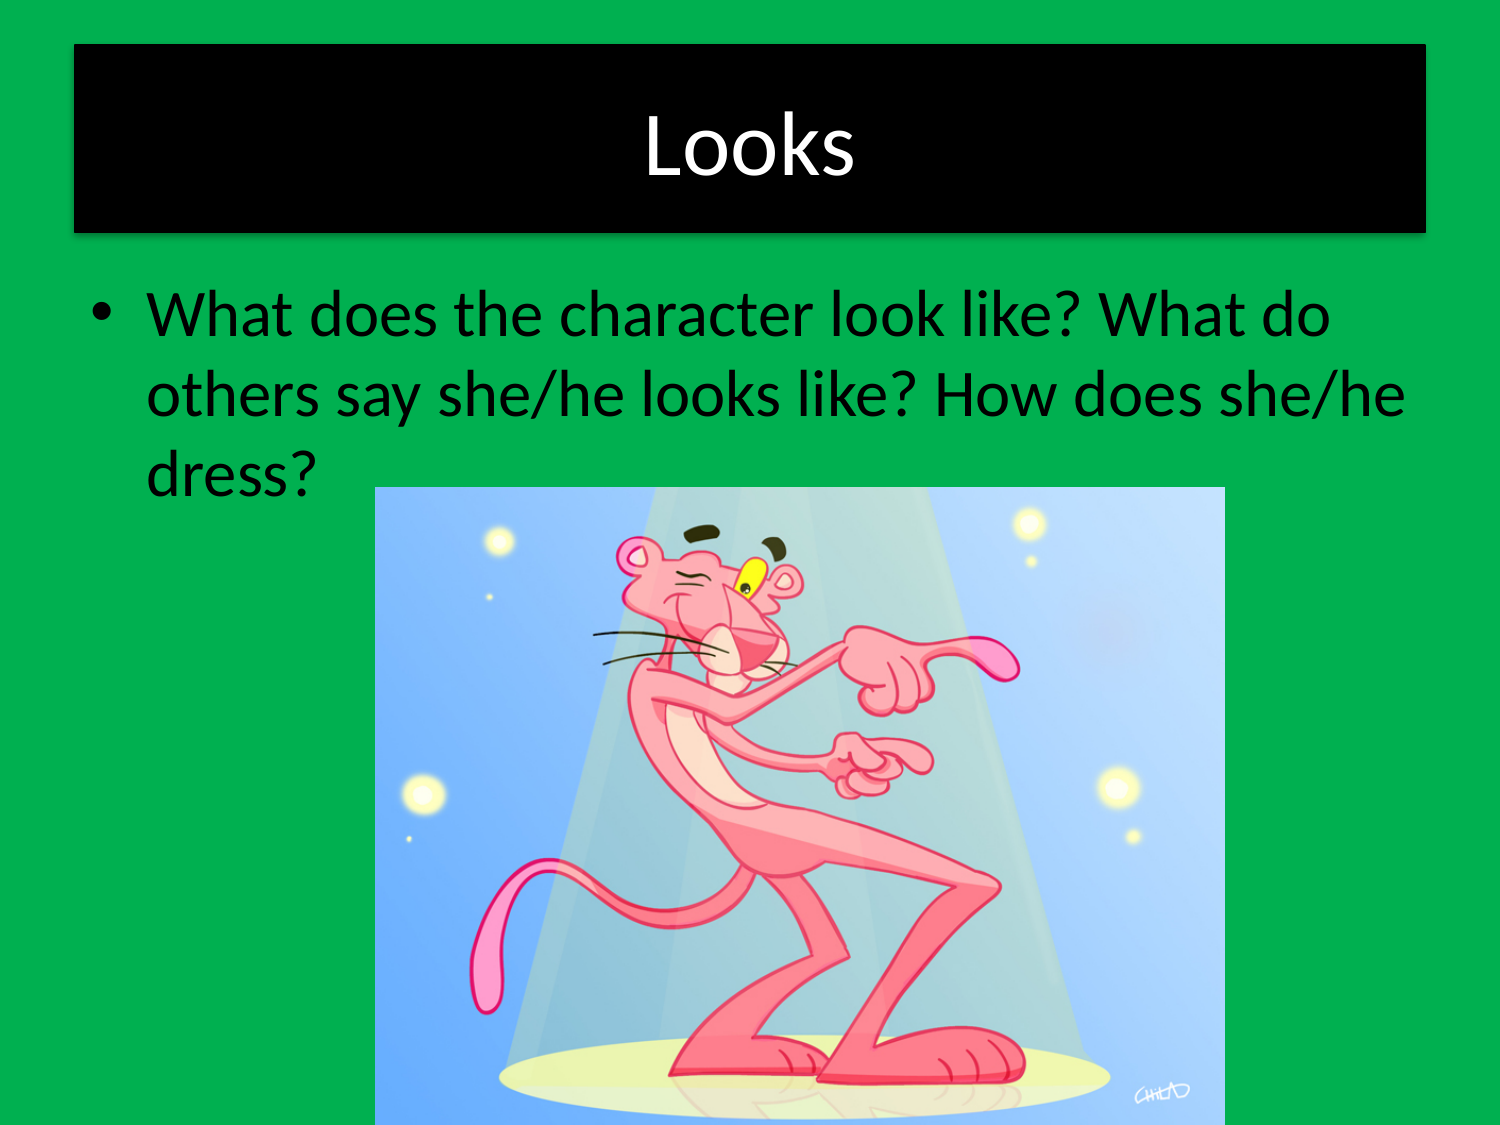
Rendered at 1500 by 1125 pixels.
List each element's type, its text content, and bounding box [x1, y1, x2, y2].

list What does the character look like? What do others say she/he looks like? How does she/he dress? [75, 262, 1425, 1005]
title Looks [74, 44, 1426, 233]
picture [374, 487, 1226, 1125]
